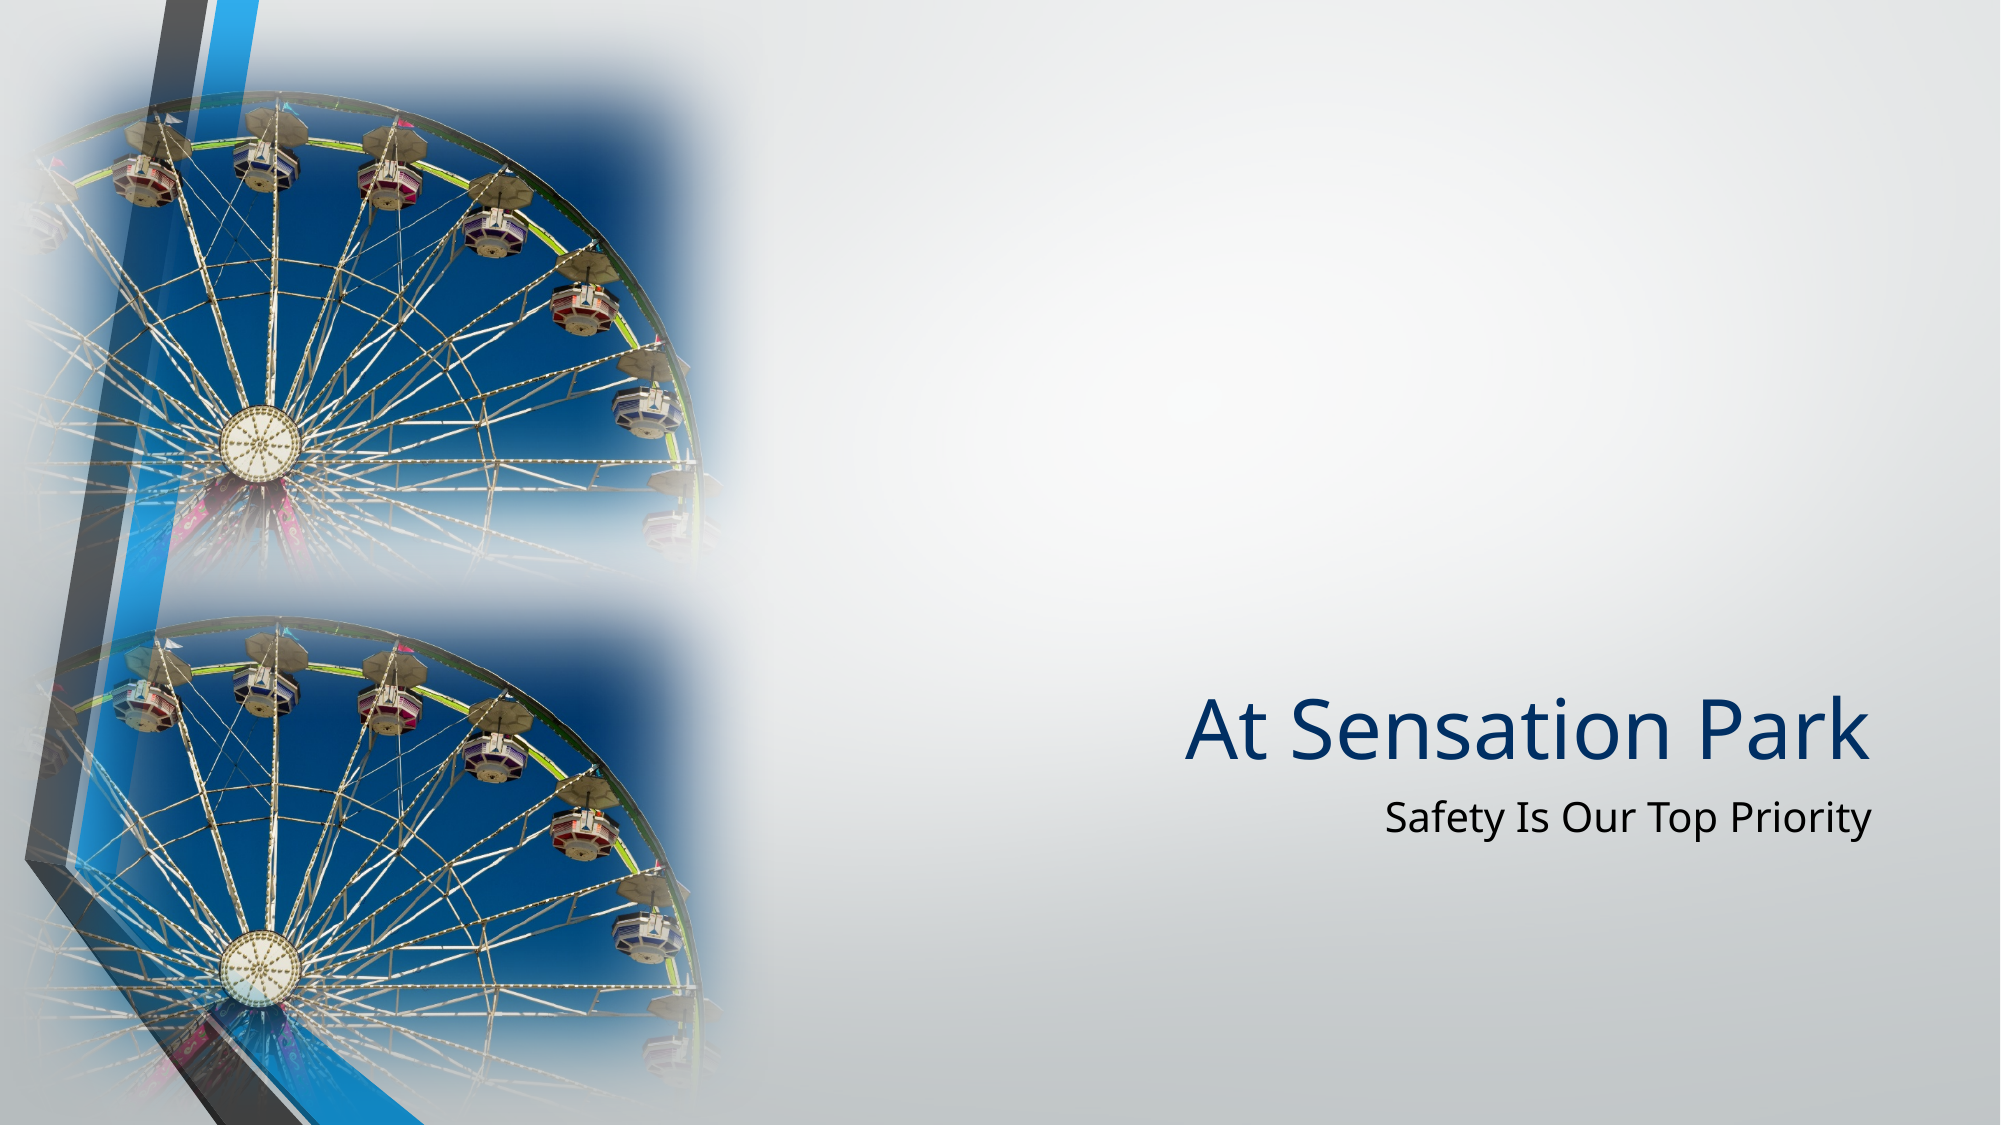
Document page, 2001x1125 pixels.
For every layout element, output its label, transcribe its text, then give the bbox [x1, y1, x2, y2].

list Safety Is Our Top Priority [777, 783, 1887, 925]
title At Sensation Park [777, 437, 1887, 783]
picture [0, 0, 777, 1125]
